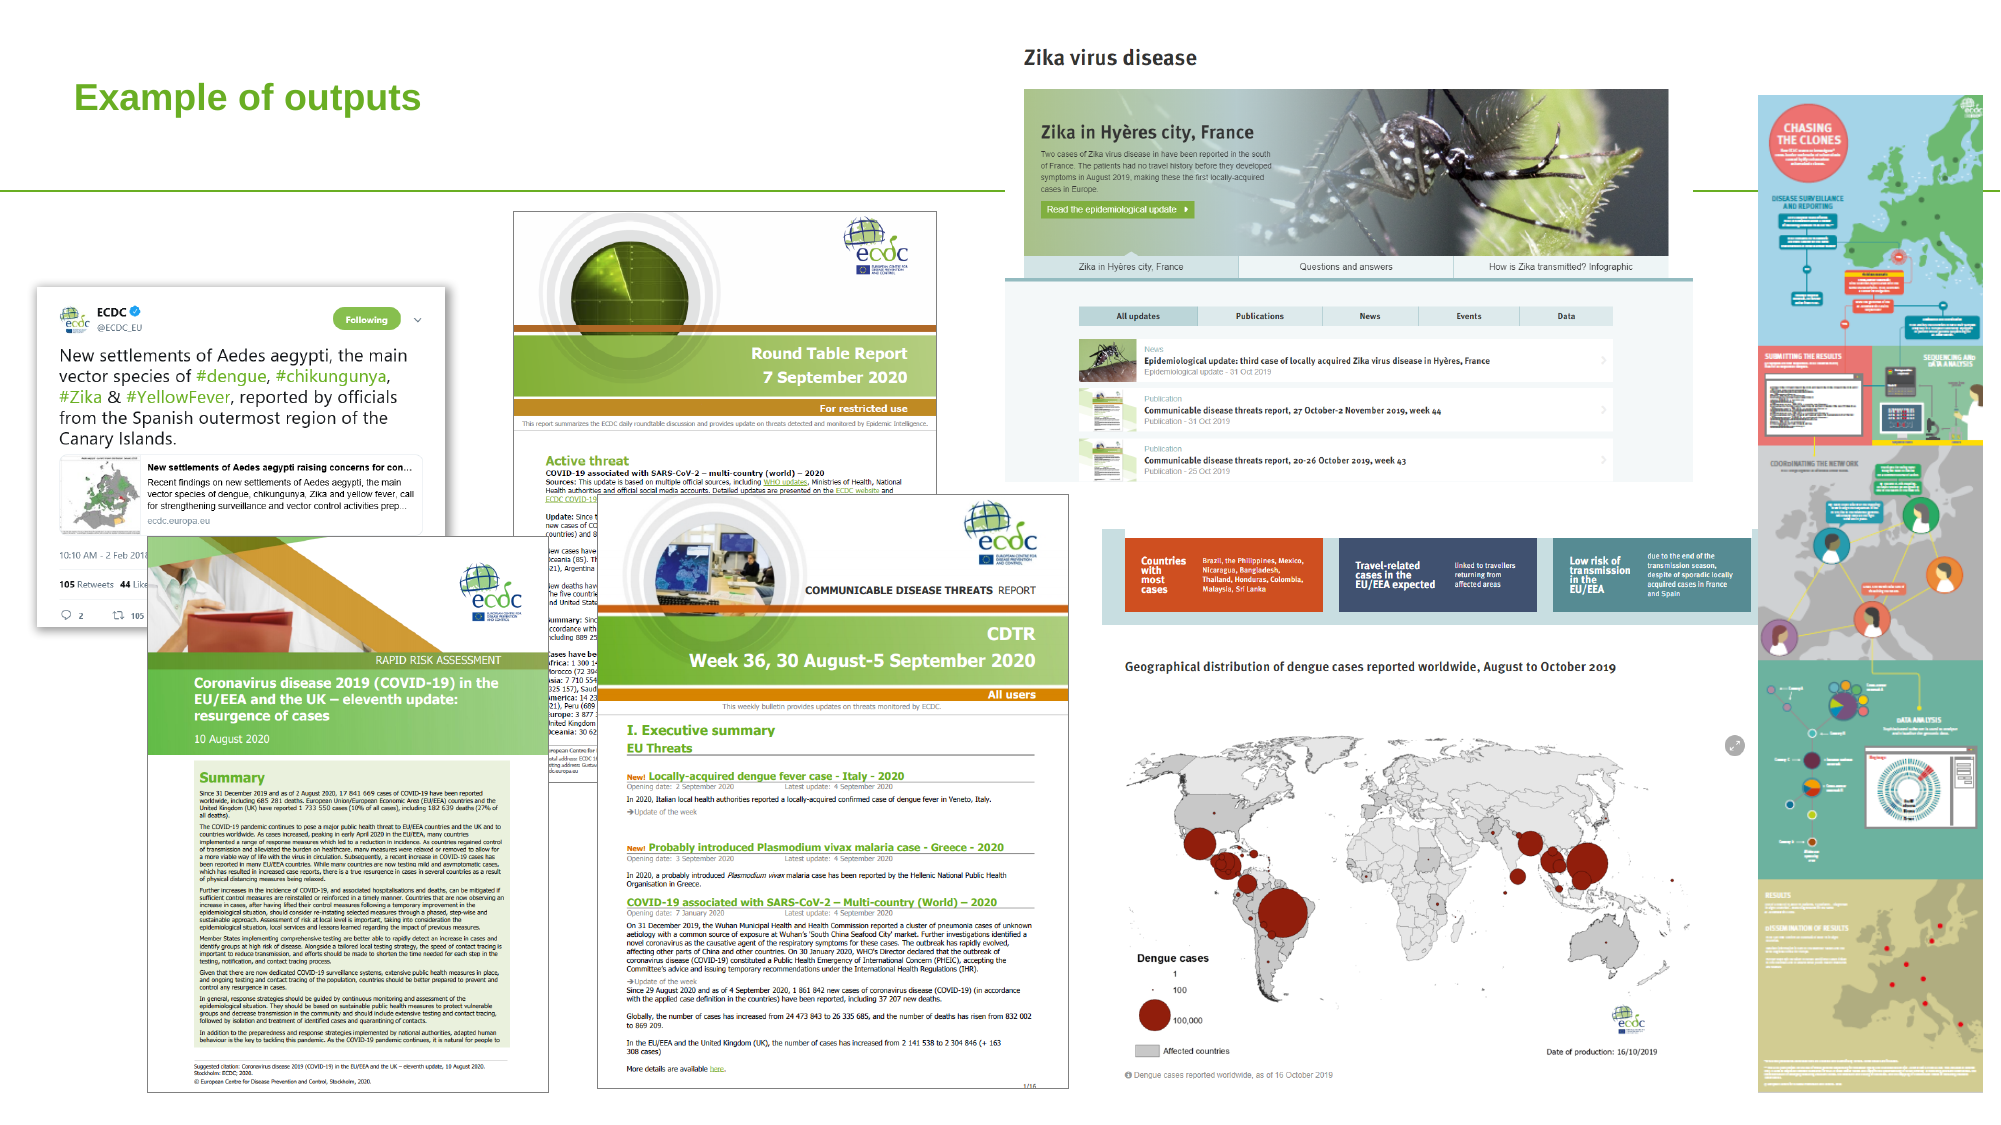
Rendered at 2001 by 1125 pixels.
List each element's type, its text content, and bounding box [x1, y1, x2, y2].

text_box Example of outputs [58, 65, 1005, 126]
picture [1005, 38, 1693, 482]
picture [37, 210, 1069, 1093]
picture [1102, 95, 1983, 1093]
